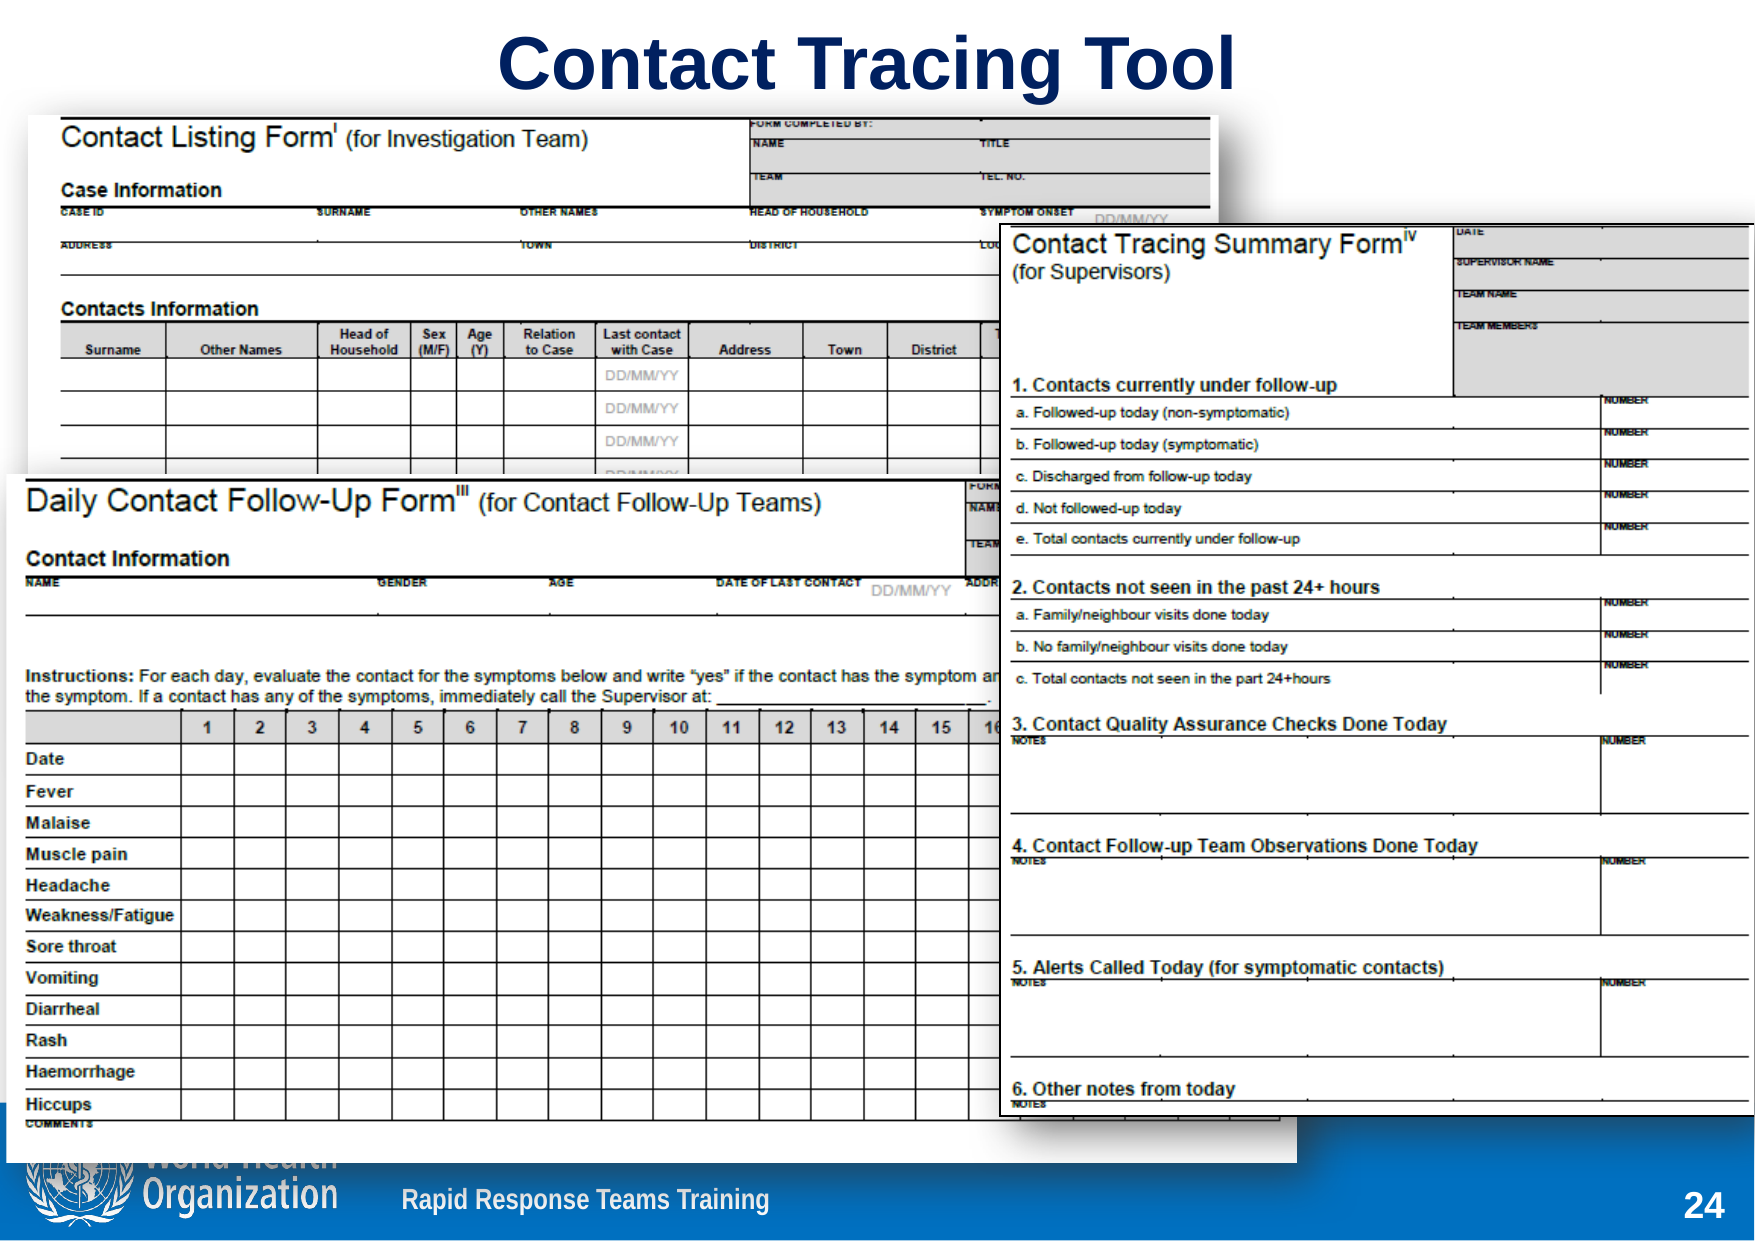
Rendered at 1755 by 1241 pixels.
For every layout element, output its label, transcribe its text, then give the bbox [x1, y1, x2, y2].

title Contact Tracing Tool [78, 0, 1658, 163]
picture [5, 115, 1755, 1227]
